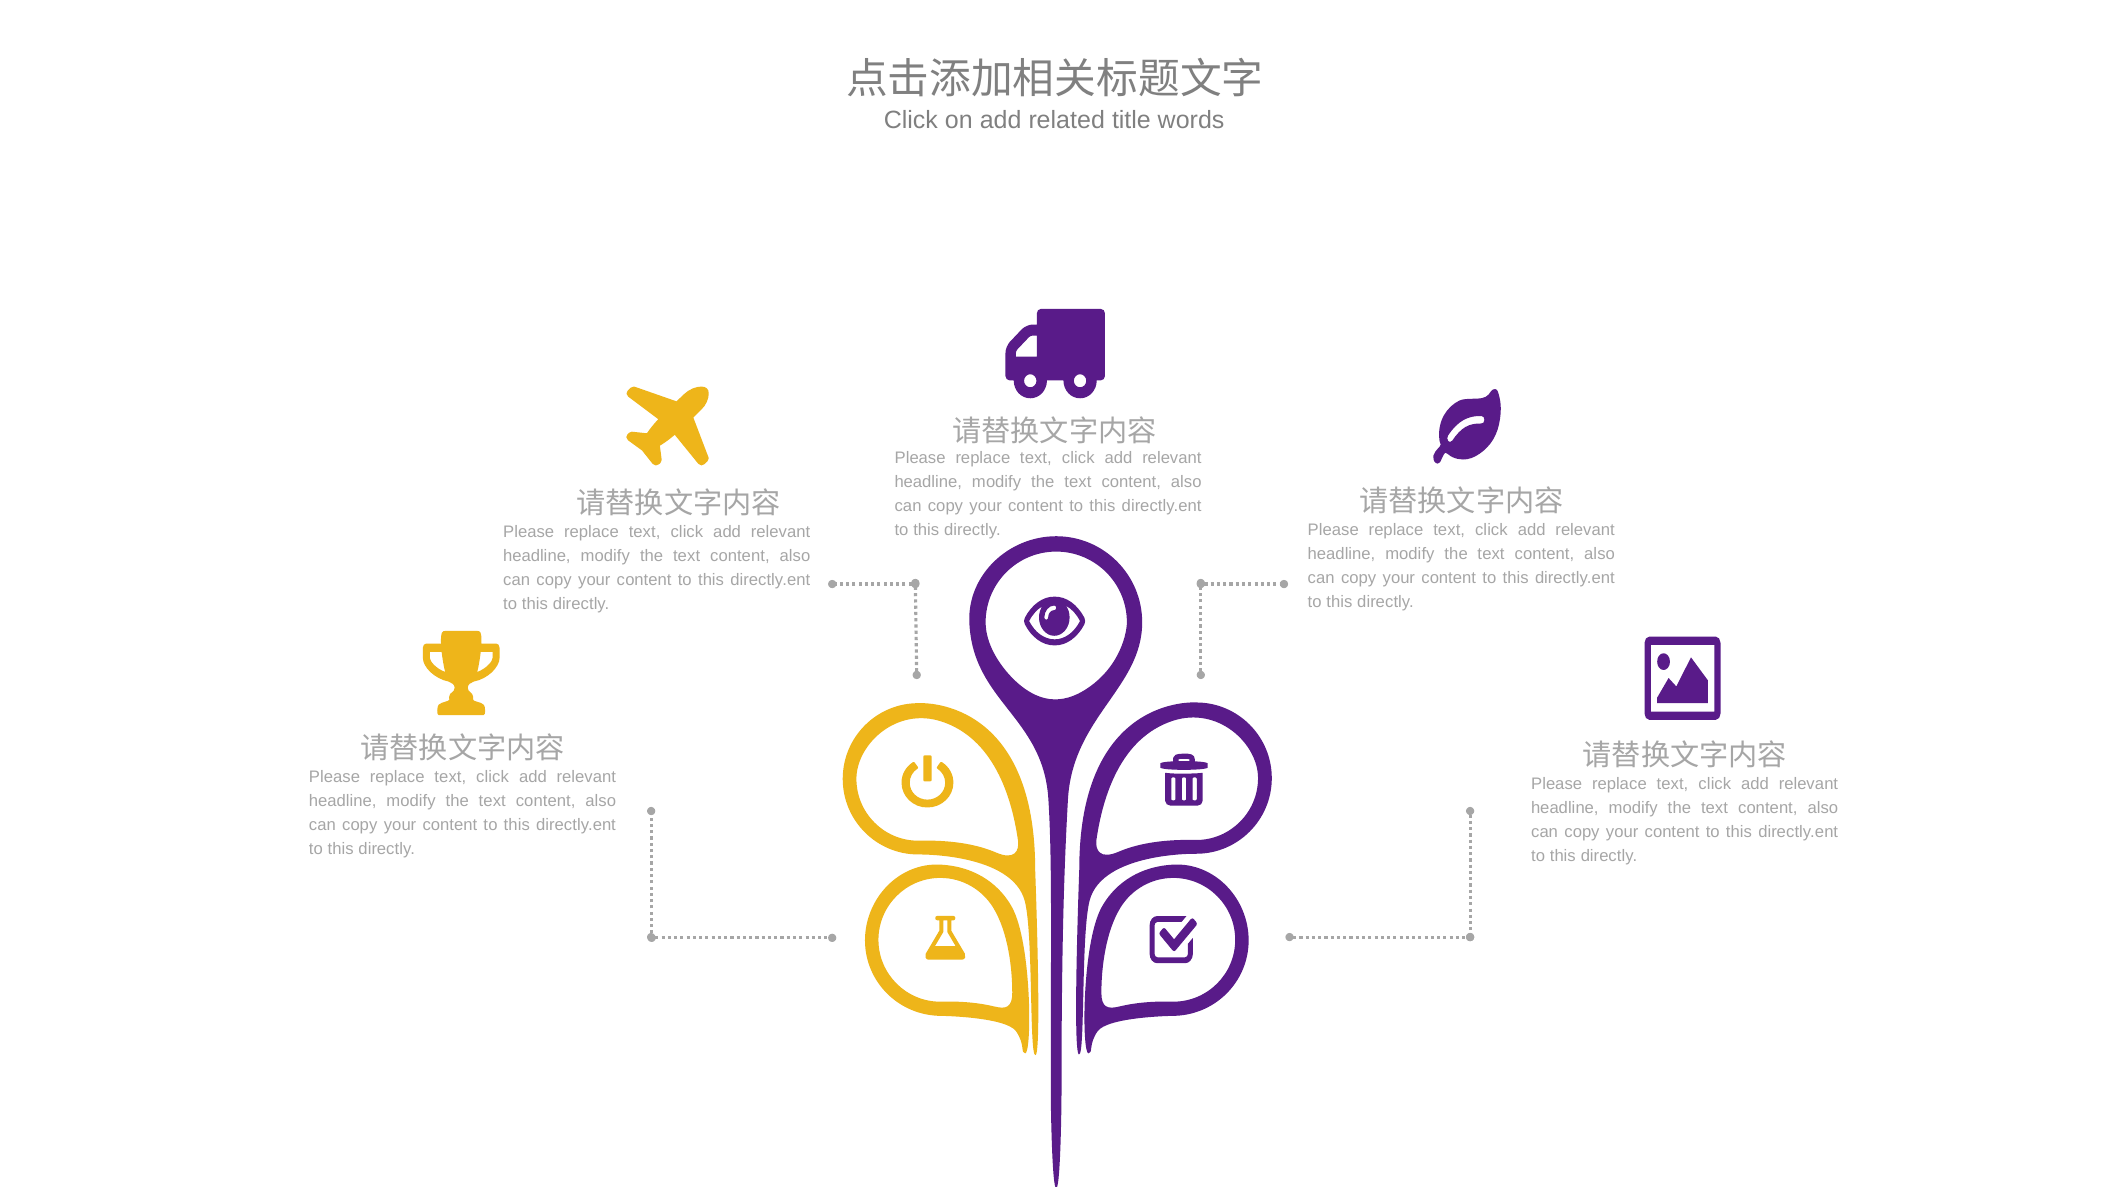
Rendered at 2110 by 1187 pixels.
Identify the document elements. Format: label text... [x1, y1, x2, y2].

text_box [842, 694, 1043, 1058]
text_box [967, 536, 1143, 1187]
text_box [422, 630, 500, 716]
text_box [1072, 694, 1272, 1057]
text_box 请替换文字内容 [952, 405, 1158, 443]
text_box [626, 386, 709, 466]
text_box Please replace text, click add relevant headline, modify the text content, also can copy your content to this directly.ent to this directly. [1307, 514, 1616, 611]
text_box Please replace text, click add relevant headline, modify the text content, also can copy your content to this directly.ent to this directly. [308, 762, 617, 859]
text_box 请替换文字内容 [1582, 729, 1788, 768]
text_box 请替换文字内容 [1359, 475, 1564, 514]
text_box [1433, 389, 1501, 464]
text_box [1005, 308, 1105, 399]
text_box Please replace text, click add relevant headline, modify the text content, also can copy your content to this directly.ent to this directly. [894, 443, 1203, 539]
text_box [1644, 636, 1721, 720]
text_box 请替换文字内容 [576, 477, 782, 517]
text_box Please replace text, click add relevant headline, modify the text content, also can copy your content to this directly.ent to this directly. [503, 517, 811, 613]
text_box 请替换文字内容 [360, 722, 566, 762]
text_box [864, 862, 1032, 1054]
text_box Click on add related title words [864, 95, 1246, 158]
text_box Please replace text, click add relevant headline, modify the text content, also can copy your content to this directly.ent to this directly. [1531, 768, 1839, 865]
text_box 点击添加相关标题文字 [803, 44, 1307, 107]
